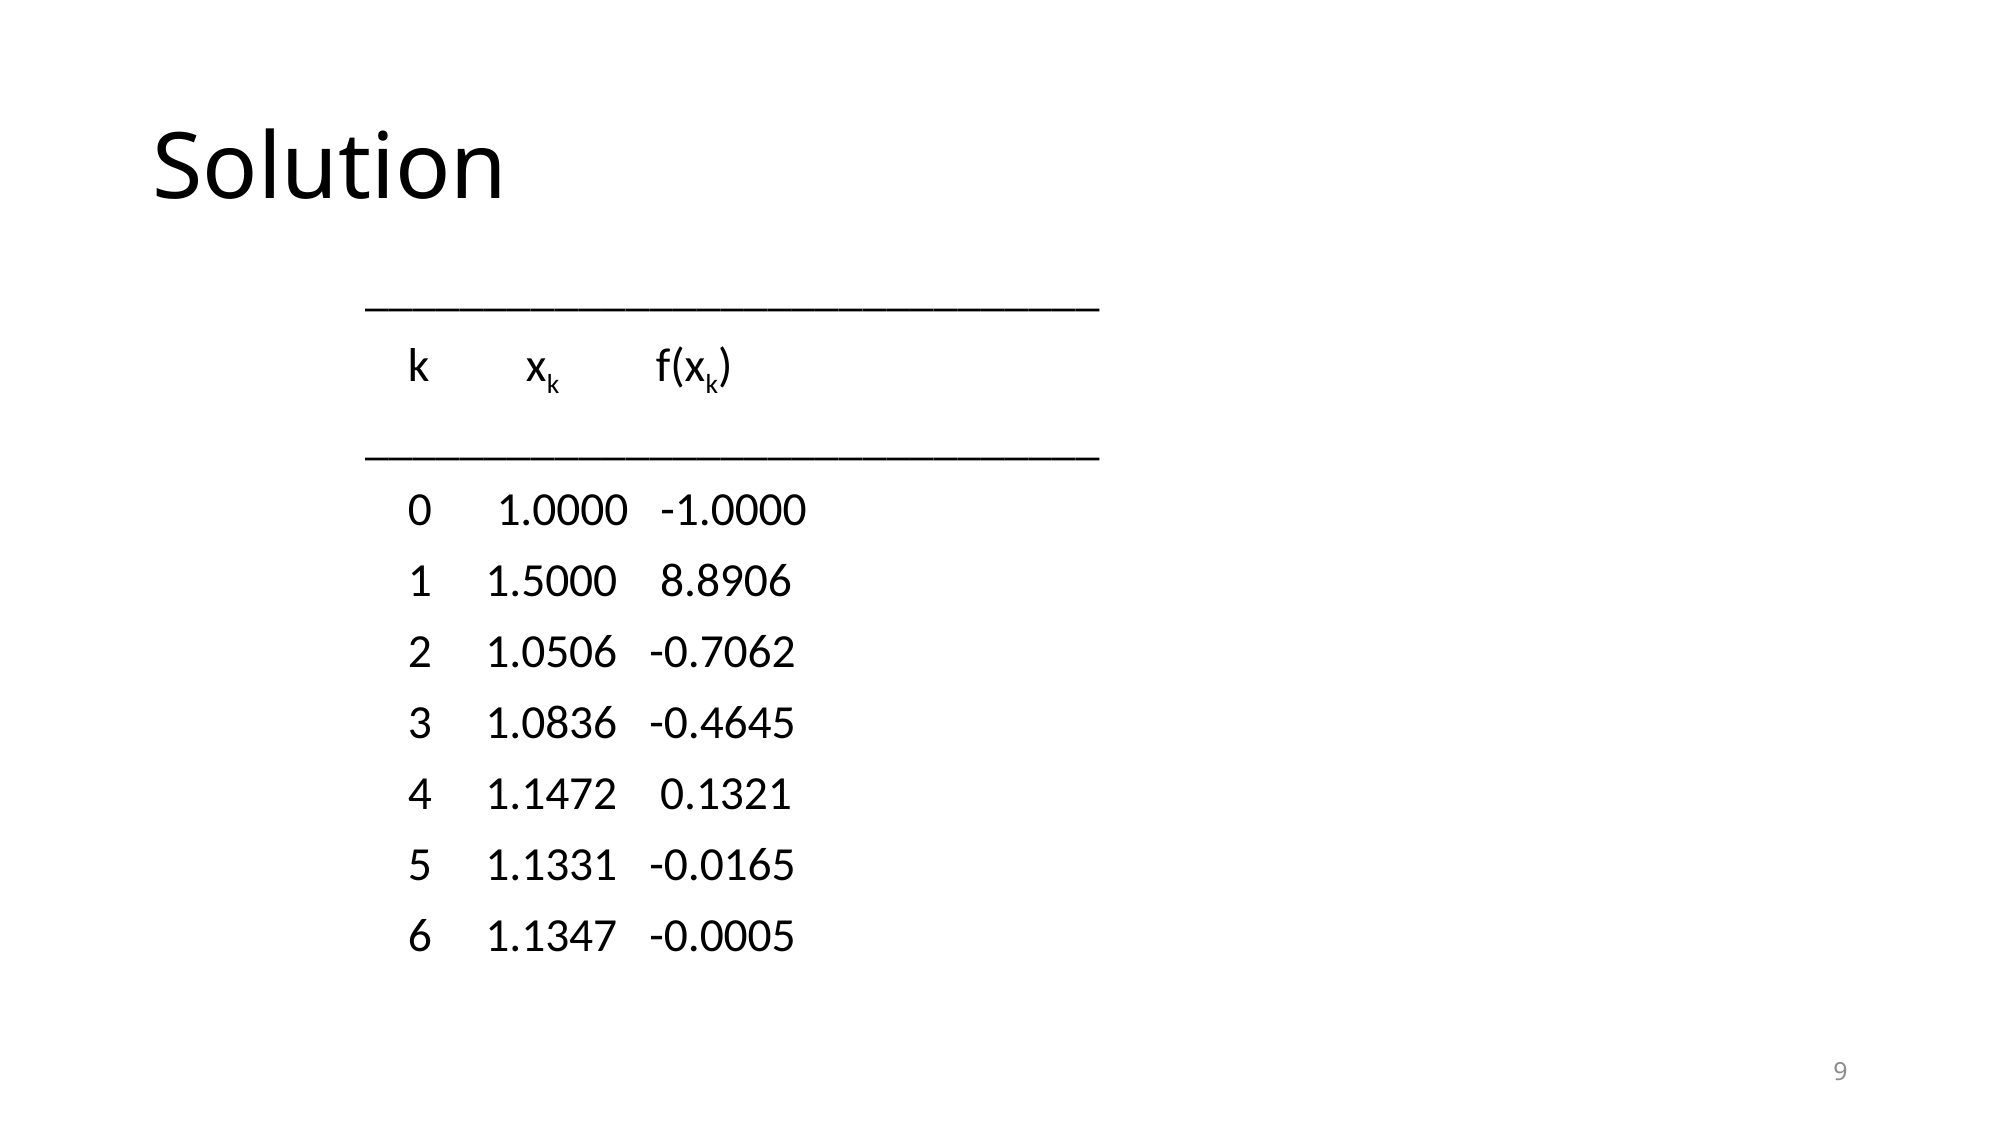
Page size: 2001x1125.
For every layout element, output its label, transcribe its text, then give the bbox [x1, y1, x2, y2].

title Solution [137, 59, 1863, 278]
list _______________________________ k xk f(xk) _______________________________ 0 1.0000 -1.0000 1 1.5000 8.8906 2 1.0506 -0.7062 3 1.0836 -0.4645 4 1.1472 0.1321 5 1.1331 -0.0165 6 1.1347 -0.0005 [350, 256, 1700, 975]
slide_number 9 [1412, 1042, 1863, 1103]
